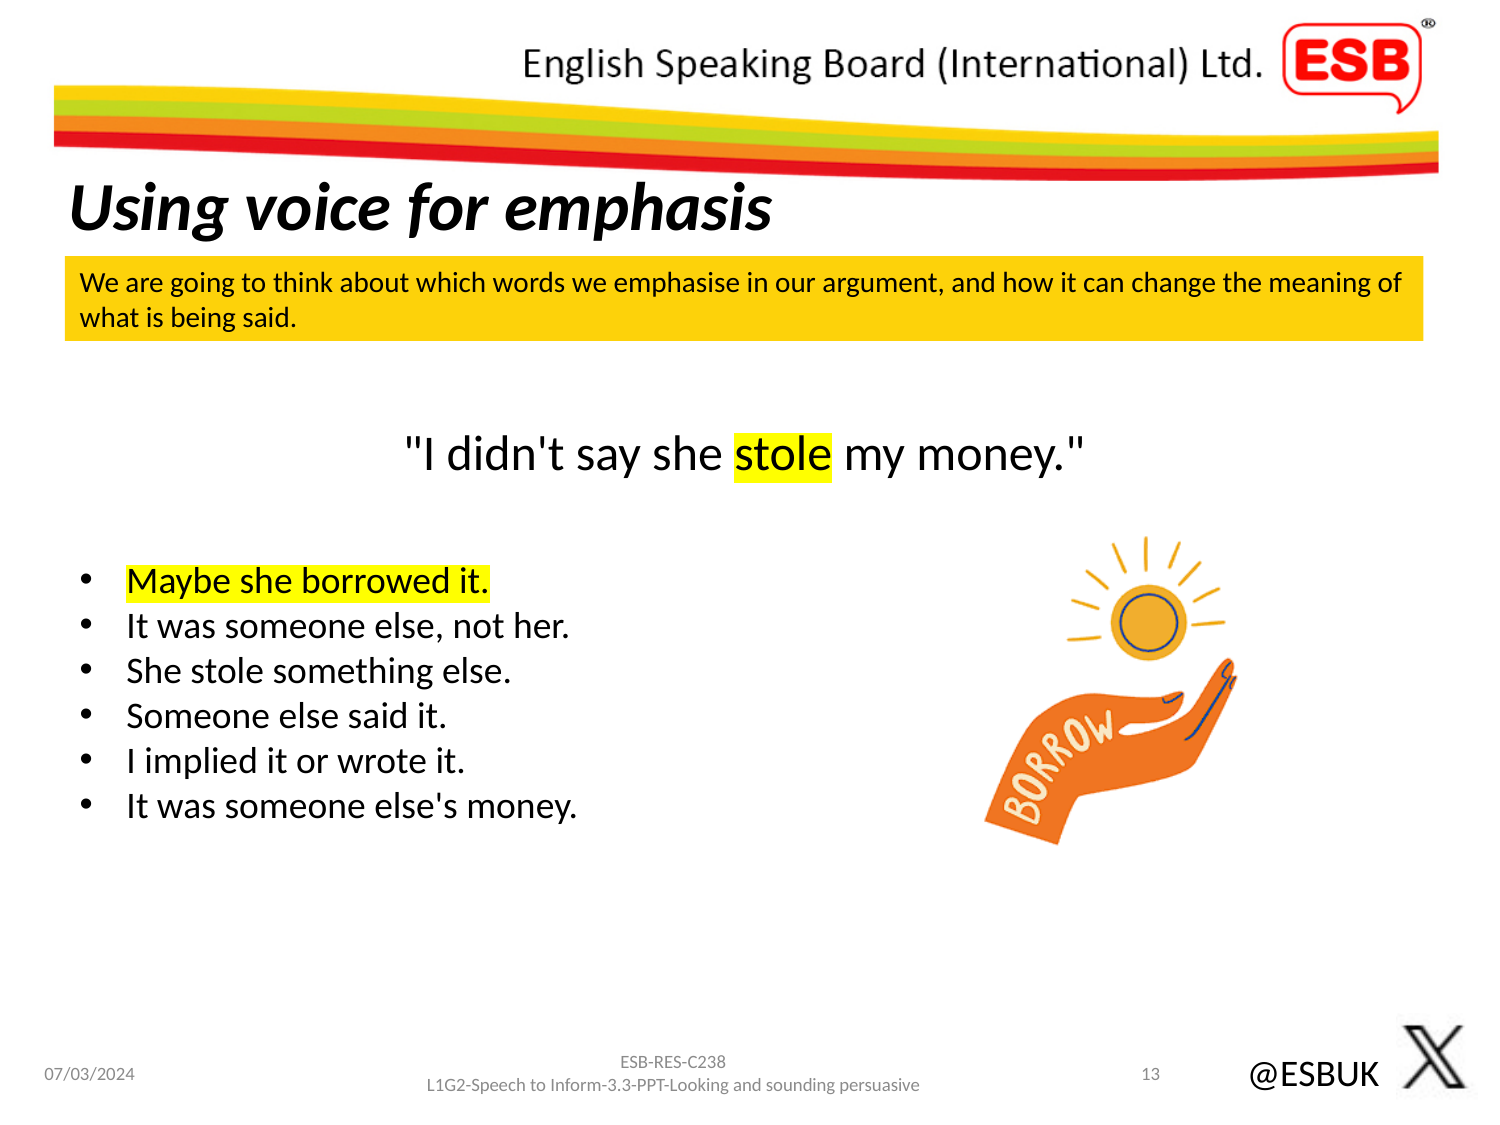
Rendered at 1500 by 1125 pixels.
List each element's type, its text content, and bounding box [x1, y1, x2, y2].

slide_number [29, 1042, 367, 1103]
picture [1396, 1013, 1478, 1102]
footer ESB-RES-C238 L1G2-Speech to Inform-3.3-PPT-Looking and sounding persuasive [395, 1042, 930, 1103]
text_box We are going to think about which words we emphasise in our argument, and how it can change the meaning of what is being said. [64, 256, 1424, 341]
text_box Maybe she borrowed it. It was someone else, not her. She stole something else. Someone else said it. I implied it or wrote it. It was someone else's money. [64, 548, 1364, 878]
title Using voice for emphasis [53, 160, 1347, 257]
picture [0, 0, 1500, 189]
picture [945, 505, 1293, 851]
text_box "I didn't say she stole my money." [369, 413, 1119, 488]
slide_number 13 [930, 1042, 1176, 1103]
